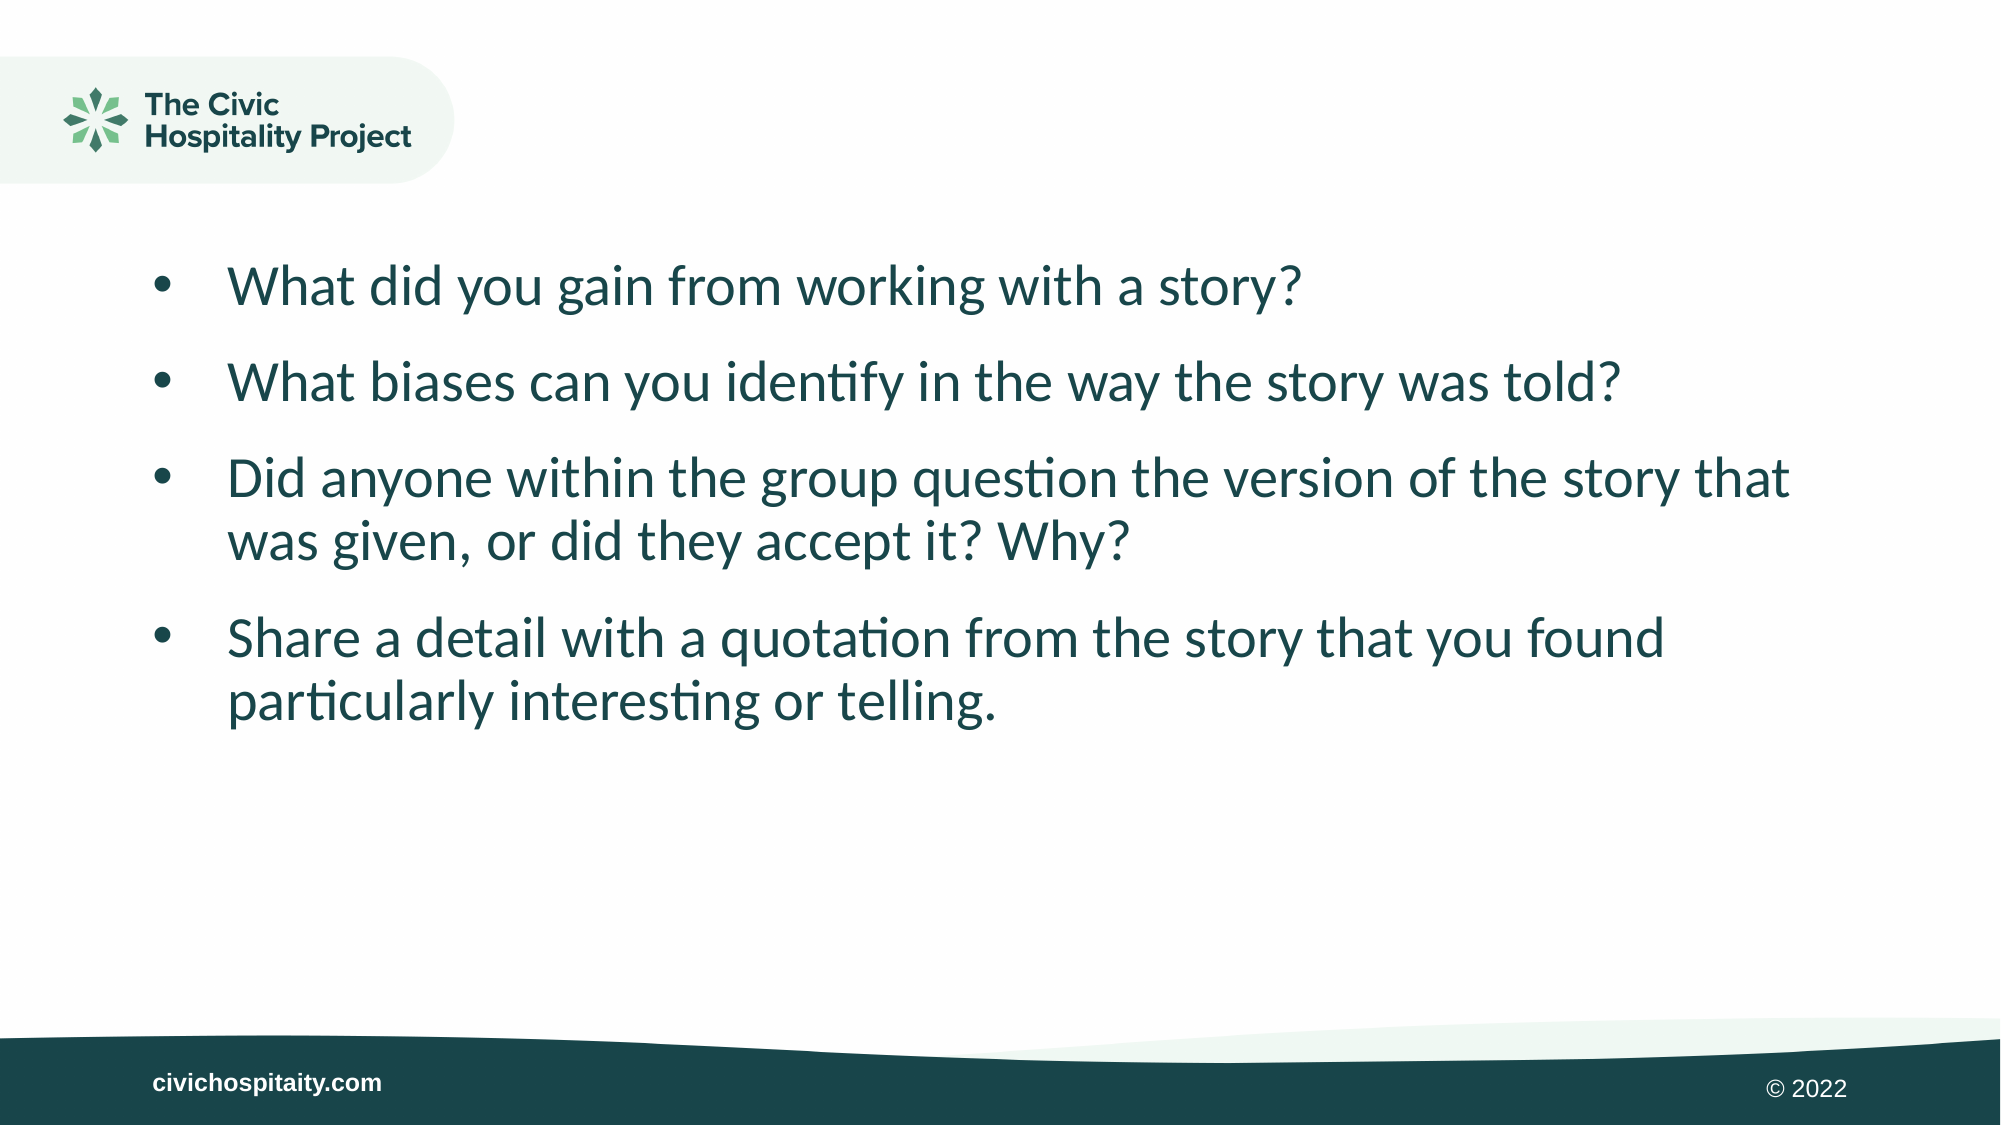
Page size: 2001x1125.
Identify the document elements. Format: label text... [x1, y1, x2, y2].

list What did you gain from working with a story? What biases can you identify in the way the story was told? Did anyone within the group question the version of the story that was given, or did they accept it? Why? Share a detail with a quotation from the story that you found particularly interesting or telling. [137, 247, 1863, 989]
picture [0, 0, 2001, 1125]
